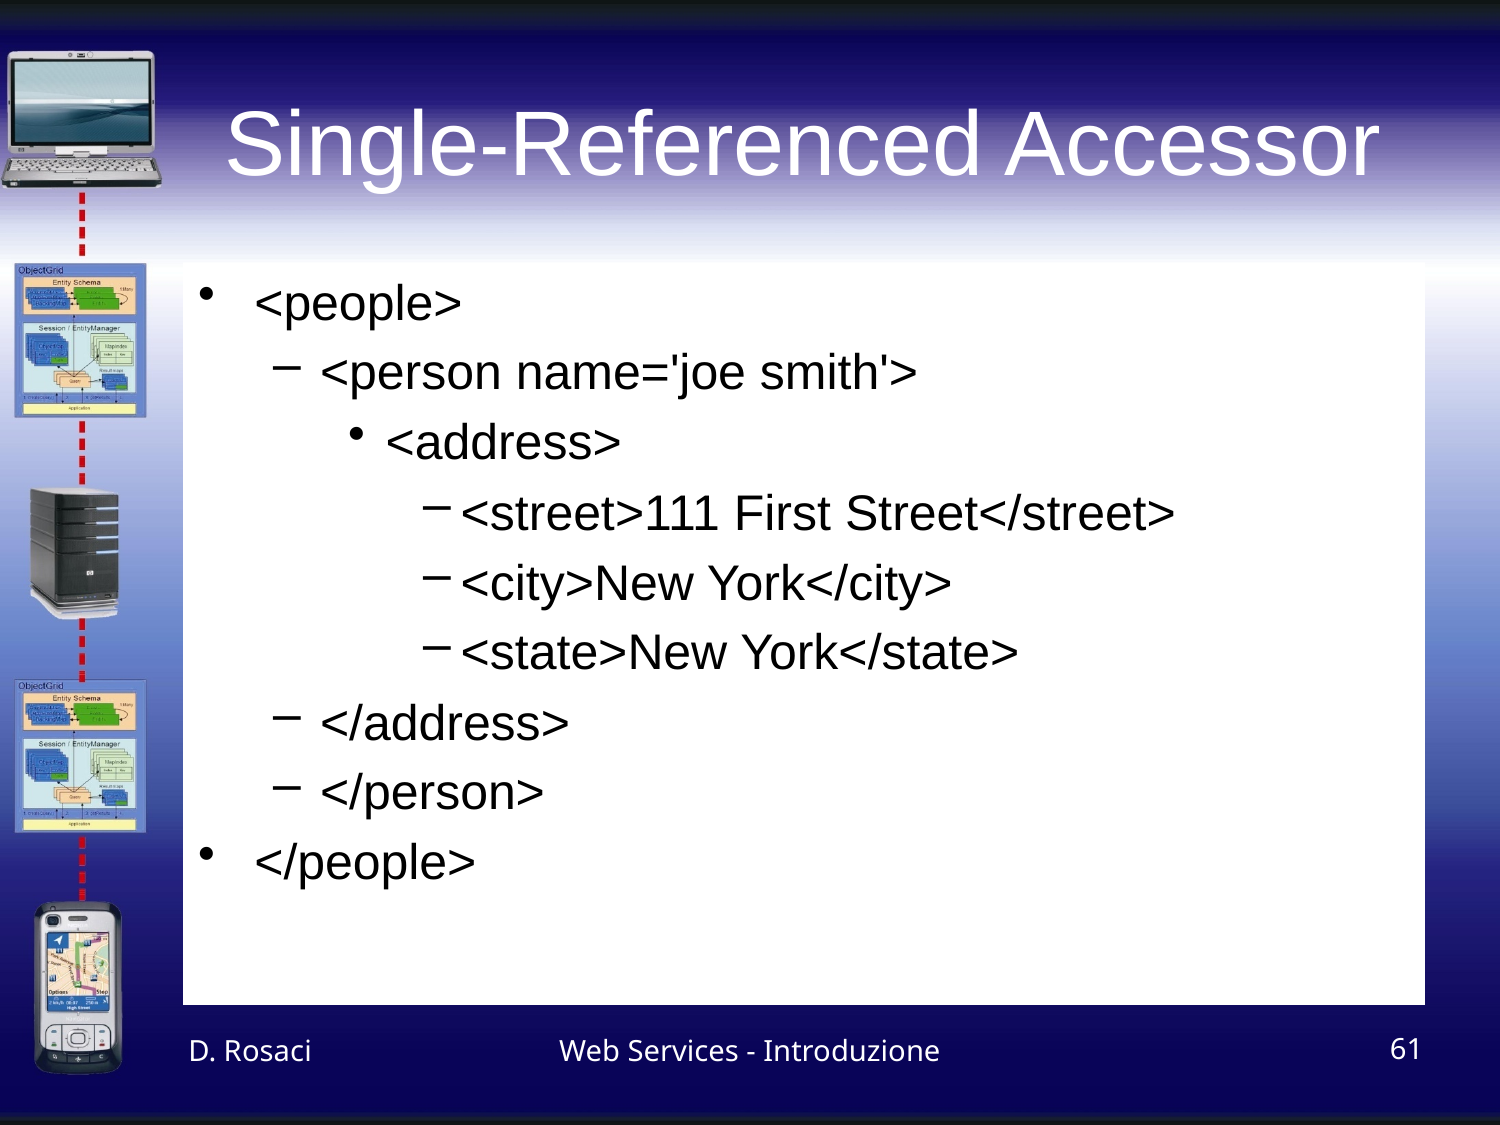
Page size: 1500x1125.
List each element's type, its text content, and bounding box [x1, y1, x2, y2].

picture [0, 0, 1500, 1125]
title Single-Referenced Accessor [182, 44, 1426, 233]
footer Web Services - Introduzione [512, 1024, 988, 1103]
list <people> <person name='joe smith'> <address> <street>111 First Street</street> <city>New York</city> <state>New York</state> </address> </person> </people> [182, 262, 1426, 1006]
slide_number D. Rosaci [74, 1024, 426, 1103]
